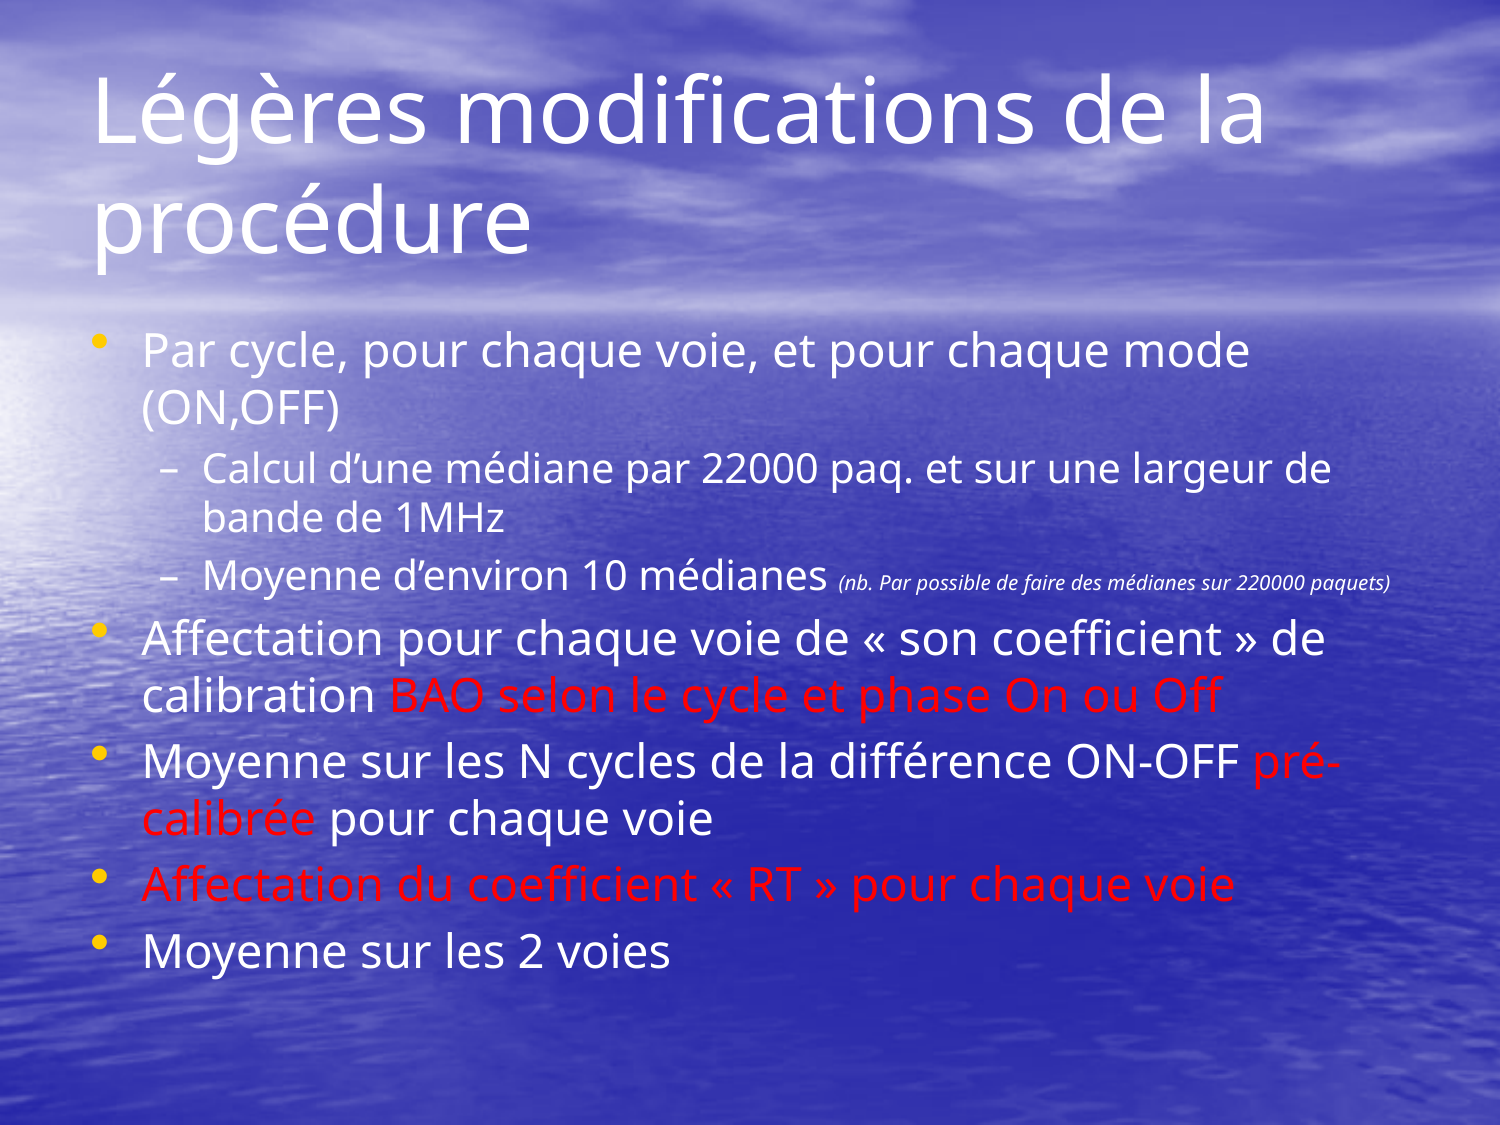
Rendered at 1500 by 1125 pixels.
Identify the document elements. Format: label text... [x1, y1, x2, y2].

title Légères modifications de la procédure [74, 47, 1426, 276]
list Par cycle, pour chaque voie, et pour chaque mode (ON,OFF) Calcul d’une médiane par 22000 paq. et sur une largeur de bande de 1MHz Moyenne d’environ 10 médianes (nb. Par possible de faire des médianes sur 220000 paquets) Affectation pour chaque voie de « son coefficient » de calibration BAO selon le cycle et phase On ou Off Moyenne sur les N cycles de la différence ON-OFF pré-calibrée pour chaque voie Affectation du coefficient « RT » pour chaque voie Moyenne sur les 2 voies [74, 312, 1426, 988]
